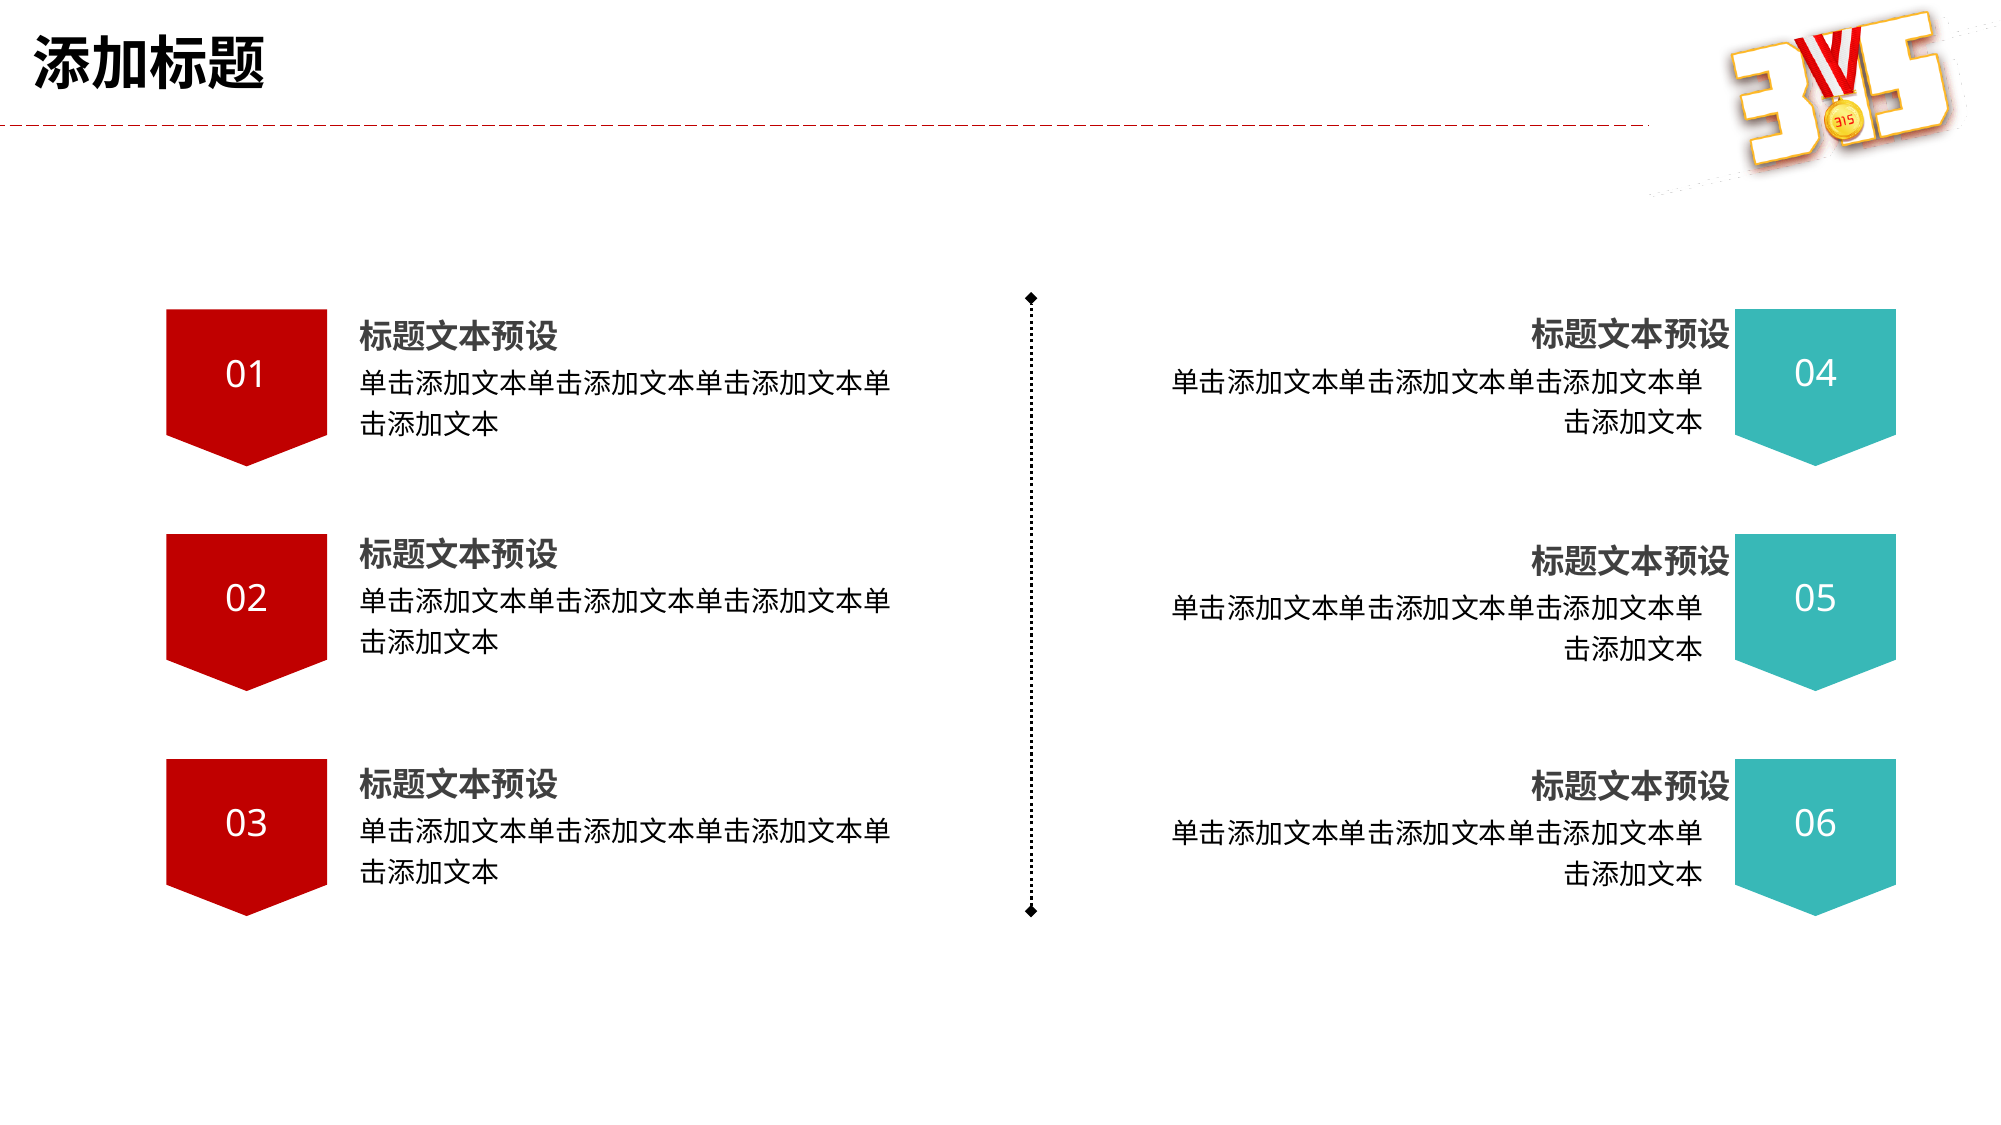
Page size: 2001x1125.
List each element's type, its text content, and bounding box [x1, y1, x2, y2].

text_box 单击添加文本单击添加文本单击添加文本单击添加文本 [327, 576, 910, 659]
text_box 标题文本预设 [1531, 306, 1736, 357]
text_box 标题文本预设 [327, 756, 531, 807]
text_box 03 [164, 757, 327, 919]
picture [1649, 0, 2001, 197]
text_box 单击添加文本单击添加文本单击添加文本单击添加文本 [1152, 357, 1736, 439]
text_box 单击添加文本单击添加文本单击添加文本单击添加文本 [1152, 584, 1736, 666]
text_box 标题文本预设 [327, 308, 531, 359]
text_box 标题文本预设 [1531, 533, 1736, 584]
text_box 01 [164, 307, 329, 469]
text_box 02 [164, 532, 330, 694]
text_box 05 [1733, 532, 1899, 694]
text_box 单击添加文本单击添加文本单击添加文本单击添加文本 [327, 359, 910, 441]
text_box 标题文本预设 [327, 526, 531, 576]
text_box 04 [1736, 307, 1899, 469]
text_box 标题文本预设 [1531, 758, 1736, 809]
text_box 单击添加文本单击添加文本单击添加文本单击添加文本 [327, 807, 910, 889]
text_box 06 [1733, 757, 1899, 919]
text_box 单击添加文本单击添加文本单击添加文本单击添加文本 [1152, 809, 1736, 891]
